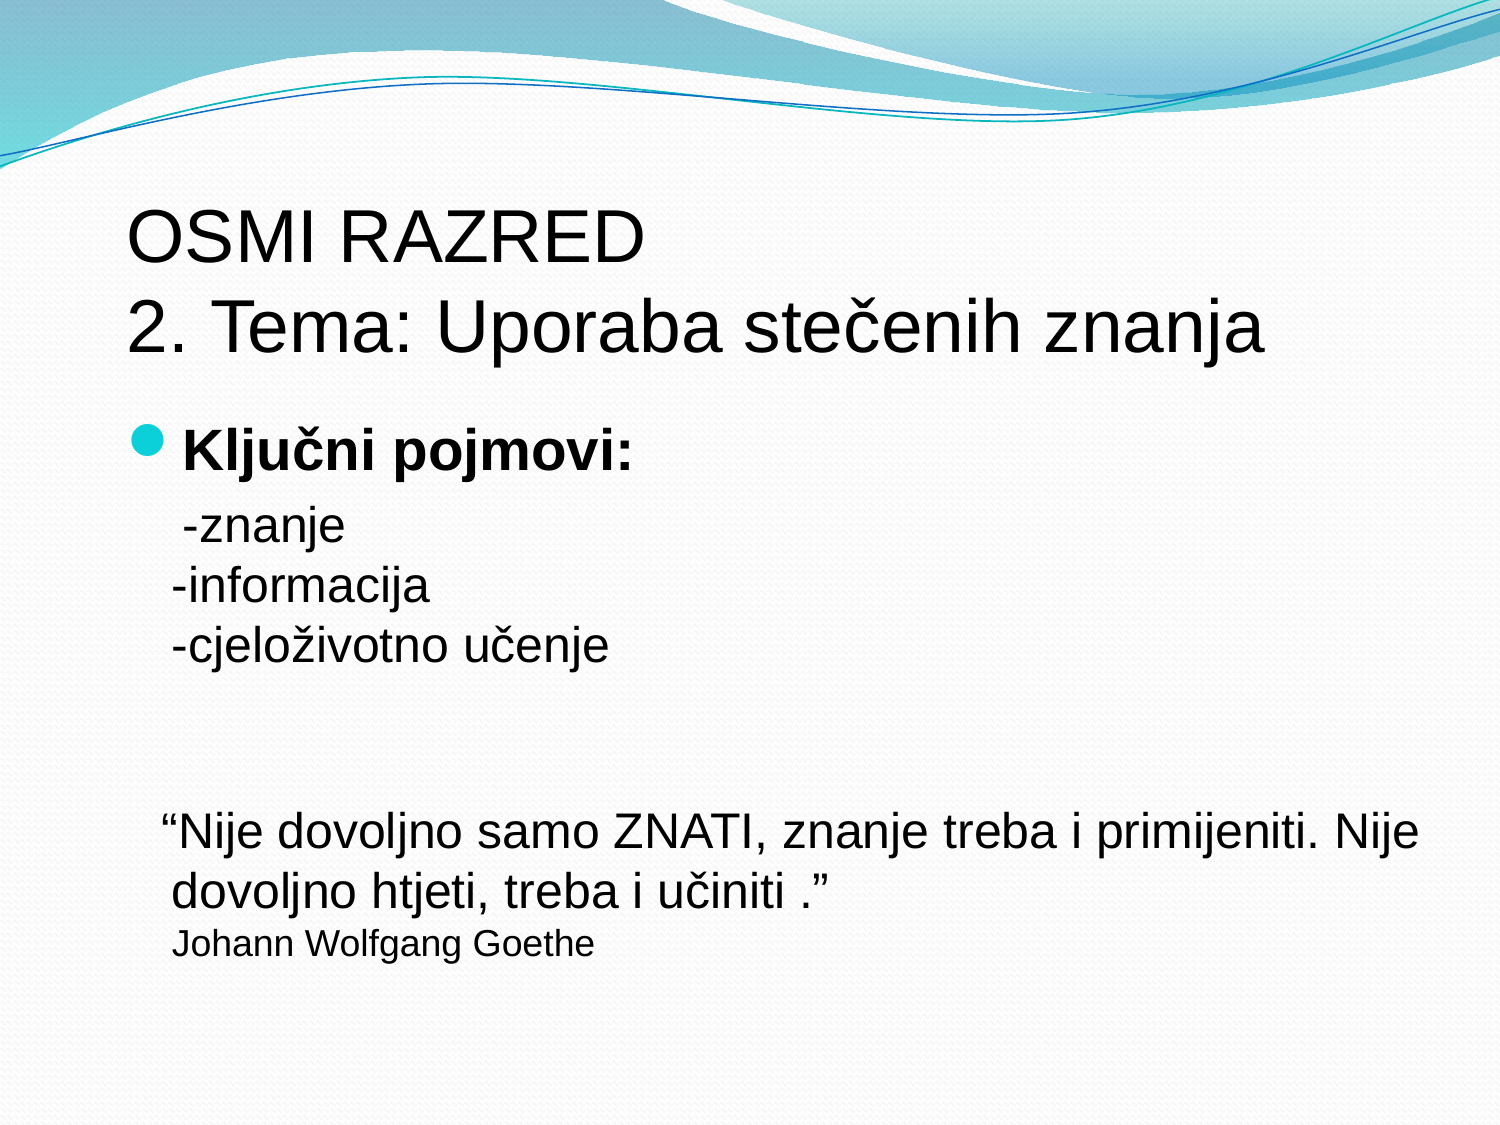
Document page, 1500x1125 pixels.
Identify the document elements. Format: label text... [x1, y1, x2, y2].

list Ključni pojmovi: -znanje -informacija -cjeloživotno učenje “Nije dovoljno samo ZNATI, znanje treba i primijeniti. Nije dovoljno htjeti, treba i učiniti .” Johann Wolfgang Goethe [112, 404, 1500, 1125]
text_box OSMI RAZRED 2. Tema: Uporaba stečenih znanja [112, 89, 1447, 465]
